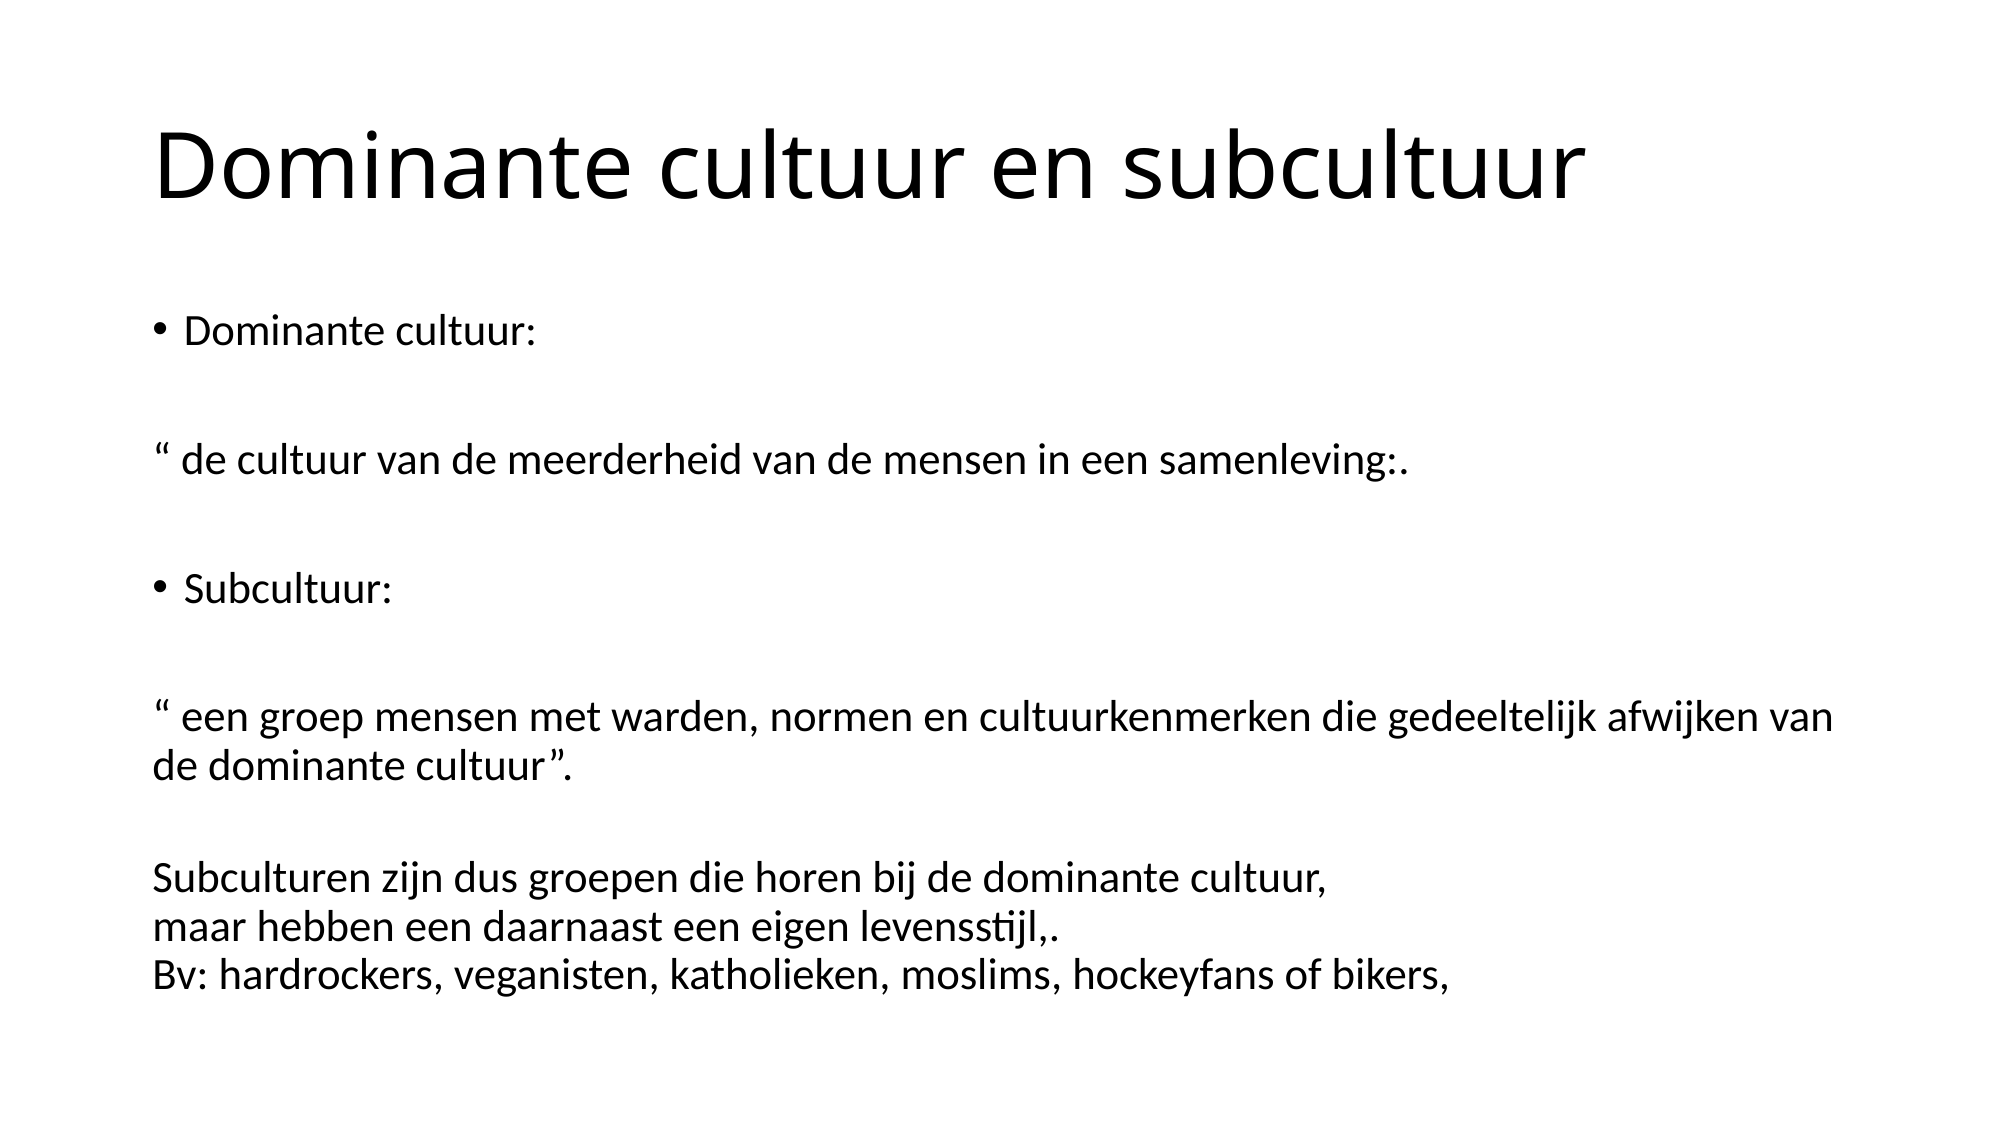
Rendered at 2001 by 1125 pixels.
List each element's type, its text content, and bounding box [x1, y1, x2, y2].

title Dominante cultuur en subcultuur [137, 59, 1863, 278]
list Dominante cultuur: “ de cultuur van de meerderheid van de mensen in een samenleving:. Subcultuur: “ een groep mensen met warden, normen en cultuurkenmerken die gedeeltelijk afwijken van de dominante cultuur”. Subculturen zijn dus groepen die horen bij de dominante cultuur, maar hebben een daarnaast een eigen levensstijl,. Bv: hardrockers, veganisten, katholieken, moslims, hockeyfans of bikers, [137, 299, 1863, 1014]
